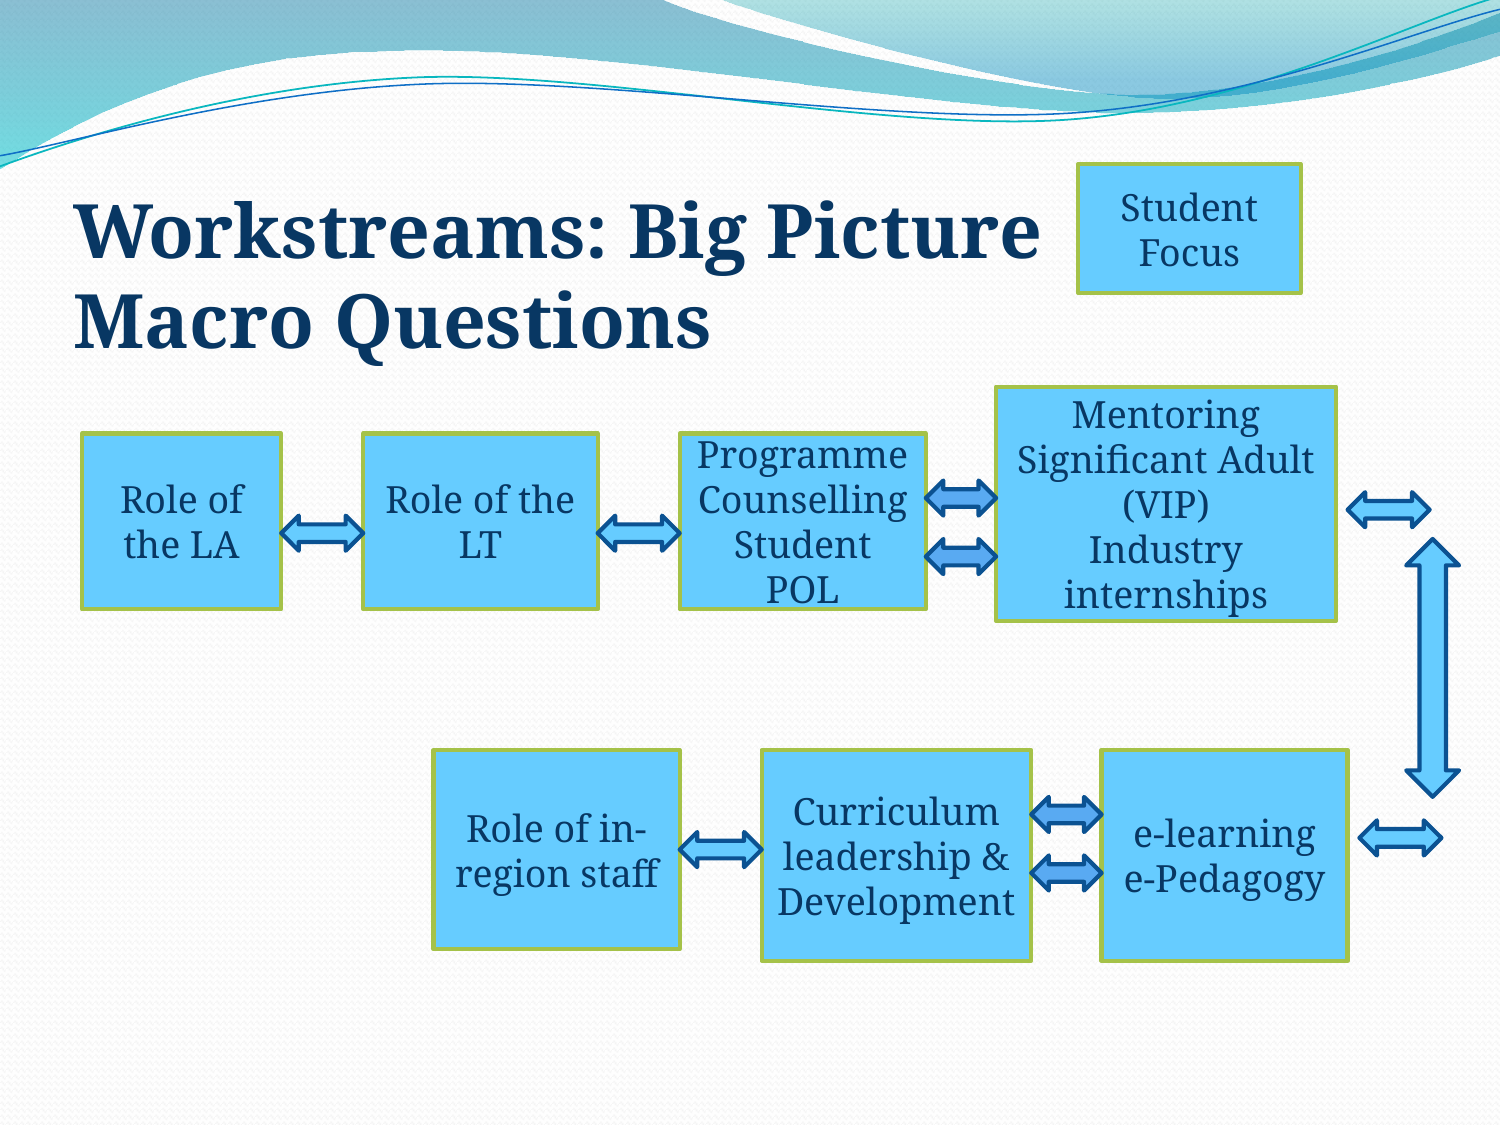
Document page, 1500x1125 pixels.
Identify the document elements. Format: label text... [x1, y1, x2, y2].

text_box [923, 478, 999, 518]
text_box Role of the LT [361, 431, 600, 611]
text_box [1345, 490, 1432, 530]
text_box [677, 830, 764, 870]
text_box Mentoring Significant Adult (VIP) Industry internships [994, 385, 1338, 623]
text_box [279, 513, 366, 553]
text_box Role of in-region staff [431, 748, 682, 951]
text_box [1357, 818, 1444, 858]
text_box [595, 513, 682, 553]
text_box Workstreams: Big Picture Macro Questions [58, 175, 1161, 371]
text_box Role of the LA [80, 431, 283, 611]
text_box [923, 537, 999, 577]
text_box Student Focus [1076, 162, 1303, 295]
text_box e-learning e-Pedagogy [1099, 748, 1350, 963]
text_box Programme Counselling Student POL [678, 431, 928, 611]
text_box [1029, 794, 1104, 834]
text_box [1029, 853, 1104, 893]
text_box Curriculum leadership & Development [760, 748, 1033, 963]
text_box [1404, 536, 1462, 799]
